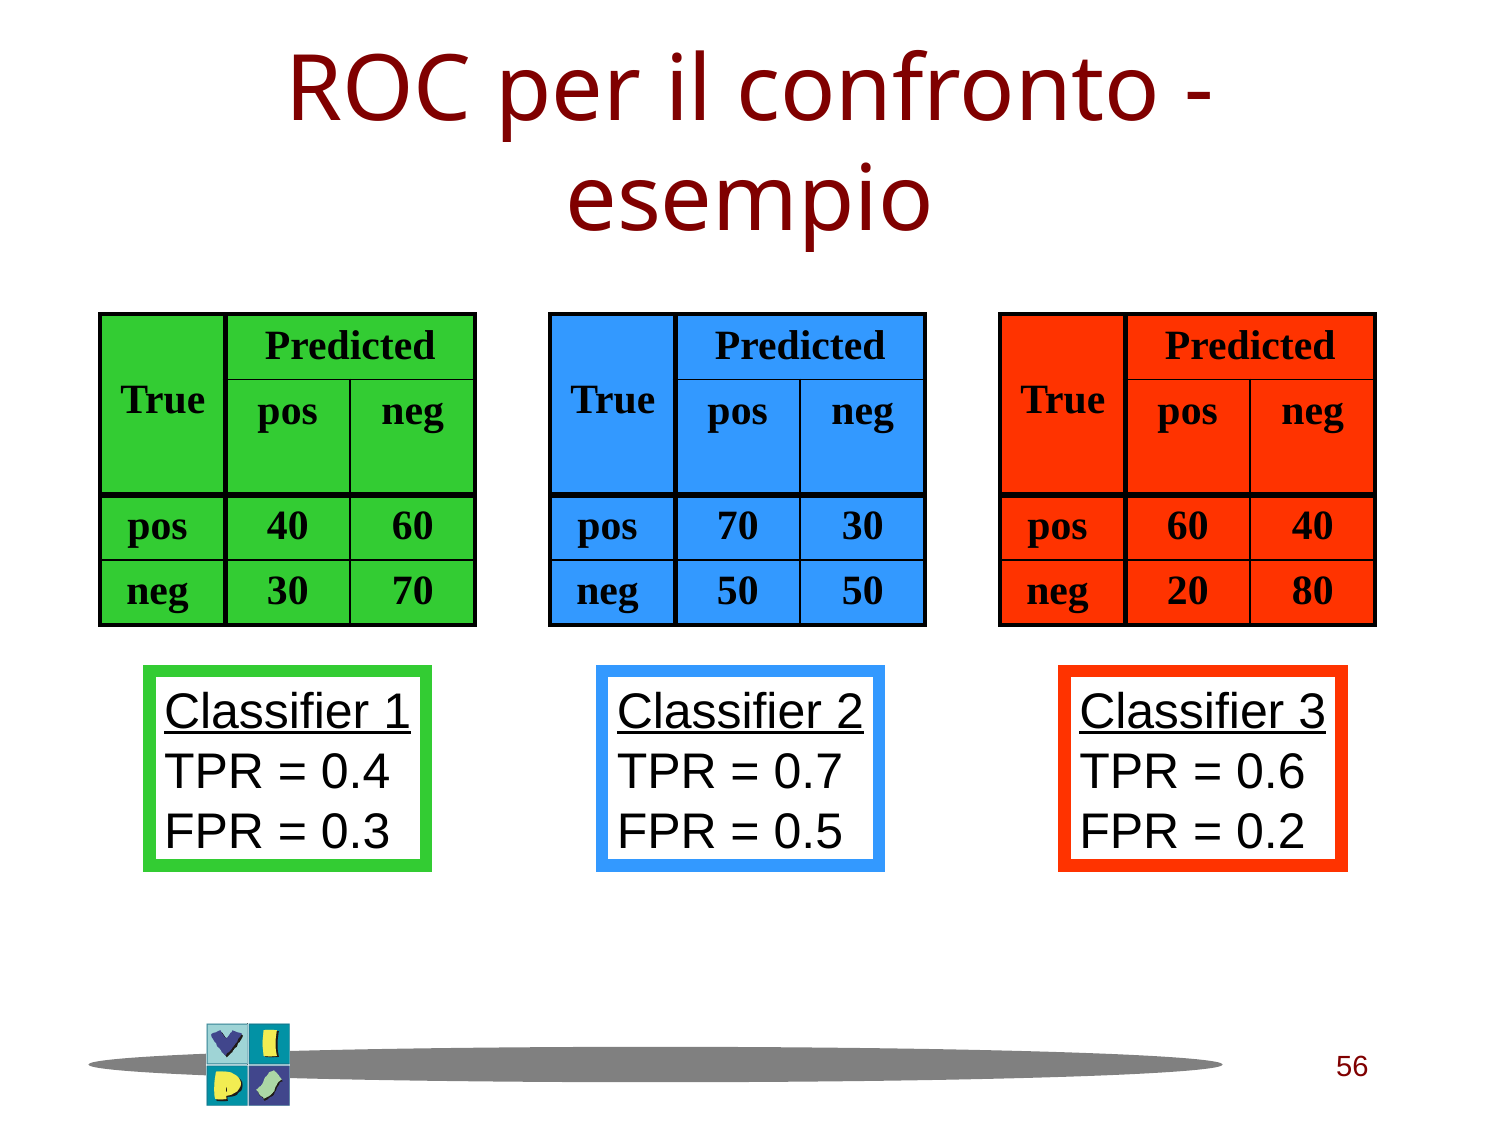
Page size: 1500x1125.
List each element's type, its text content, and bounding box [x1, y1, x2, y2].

table_cell 40 [228, 498, 349, 559]
table_cell pos [102, 498, 223, 559]
table_cell neg [102, 561, 223, 623]
table_cell 70 [678, 498, 799, 559]
text_box Classifier 2 TPR = 0.7 FPR = 0.5 [602, 670, 879, 866]
table_cell pos [1128, 380, 1249, 492]
table_cell 60 [351, 498, 473, 559]
picture [206, 1023, 290, 1106]
table_cell neg [351, 380, 473, 492]
table_cell 60 [1128, 498, 1249, 559]
table_cell 30 [228, 561, 349, 623]
text_box Classifier 1 TPR = 0.4 FPR = 0.3 [149, 670, 427, 866]
table_header Predicted [228, 316, 473, 379]
table_cell neg [1002, 561, 1123, 623]
table_cell neg [1251, 380, 1373, 492]
text_box Classifier 3 TPR = 0.6 FPR = 0.2 [1064, 670, 1342, 866]
table_cell 40 [1251, 498, 1373, 559]
table_cell pos [678, 380, 799, 492]
table_cell 30 [801, 498, 923, 559]
table_cell 50 [801, 561, 923, 623]
table_header Predicted [678, 316, 923, 379]
table_header True [552, 316, 673, 492]
title ROC per il confronto - esempio [75, 45, 1425, 233]
table_header True [1002, 316, 1123, 492]
table_header Predicted [1128, 316, 1373, 379]
table_cell 70 [351, 561, 473, 623]
table_cell 50 [678, 561, 799, 623]
slide_number 56 [1033, 1039, 1384, 1118]
table_cell pos [228, 380, 349, 492]
table_cell 80 [1251, 561, 1373, 623]
table_cell 20 [1128, 561, 1249, 623]
table_cell pos [1002, 498, 1123, 559]
table_cell pos [552, 498, 673, 559]
table_cell neg [801, 380, 923, 492]
table_header True [102, 316, 223, 492]
table_cell neg [552, 561, 673, 623]
